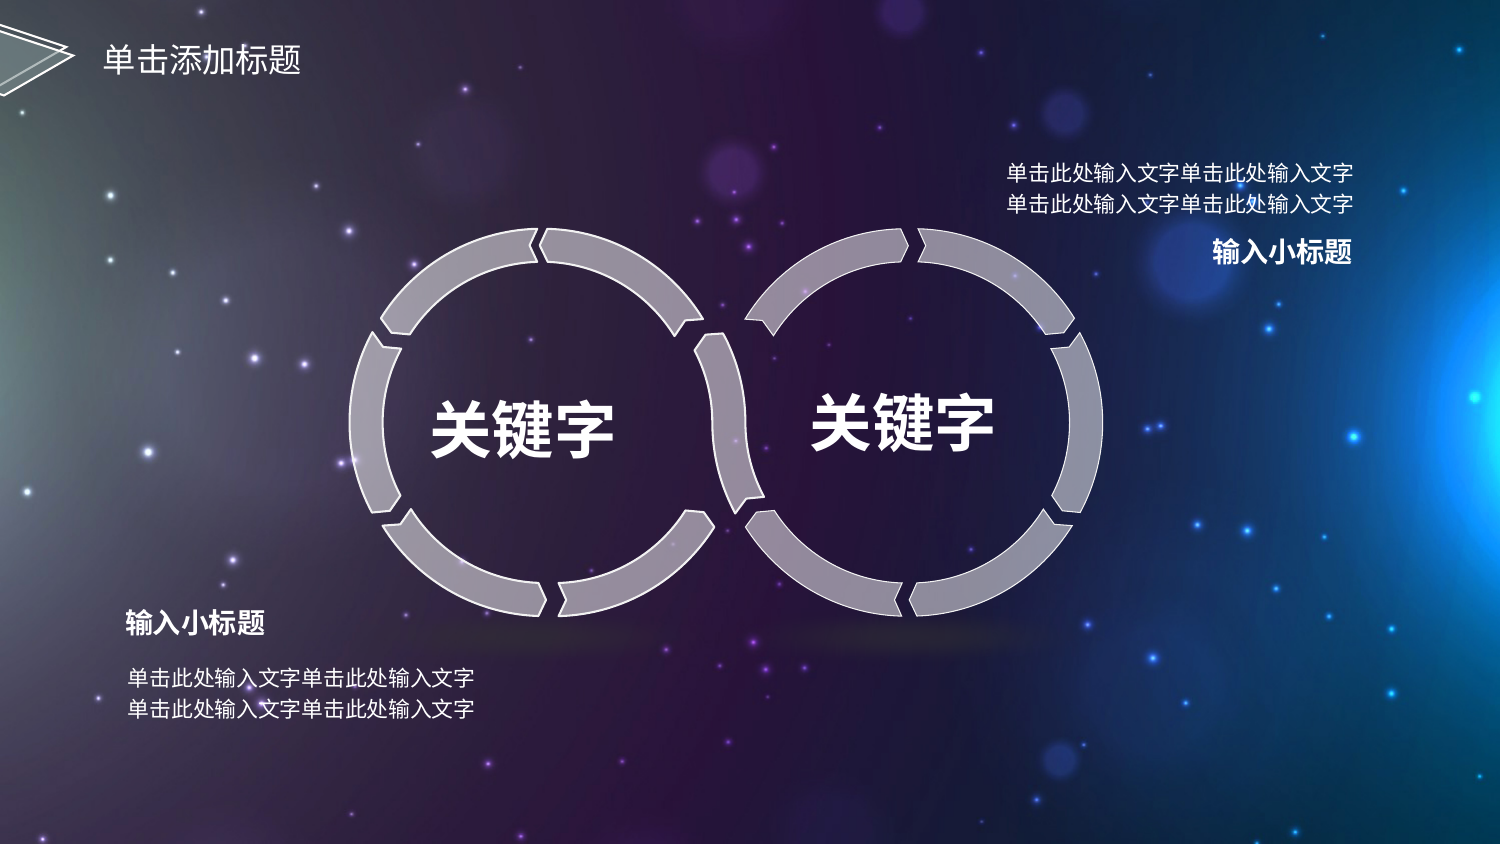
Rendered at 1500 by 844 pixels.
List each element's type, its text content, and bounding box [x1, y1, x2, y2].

text_box [908, 508, 1074, 606]
text_box 关键字 [360, 383, 686, 474]
text_box [917, 228, 1076, 335]
picture [0, 0, 1500, 844]
text_box [382, 509, 547, 606]
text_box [0, 0, 57, 89]
text_box [694, 333, 765, 514]
text_box [539, 228, 703, 337]
text_box 单击此处输入文字单击此处输入文字 单击此处输入文字单击此处输入文字 [922, 146, 1370, 225]
text_box [744, 228, 909, 337]
text_box [558, 510, 715, 606]
text_box [744, 509, 903, 606]
text_box 输入小标题 [980, 221, 1353, 275]
text_box [349, 332, 402, 513]
text_box [380, 228, 538, 335]
text_box 单击添加标题 [88, 31, 412, 87]
text_box 关键字 [740, 376, 1066, 466]
text_box [1050, 331, 1104, 514]
text_box 输入小标题 [125, 592, 498, 646]
text_box 单击此处输入文字单击此处输入文字 单击此处输入文字单击此处输入文字 [112, 651, 564, 730]
